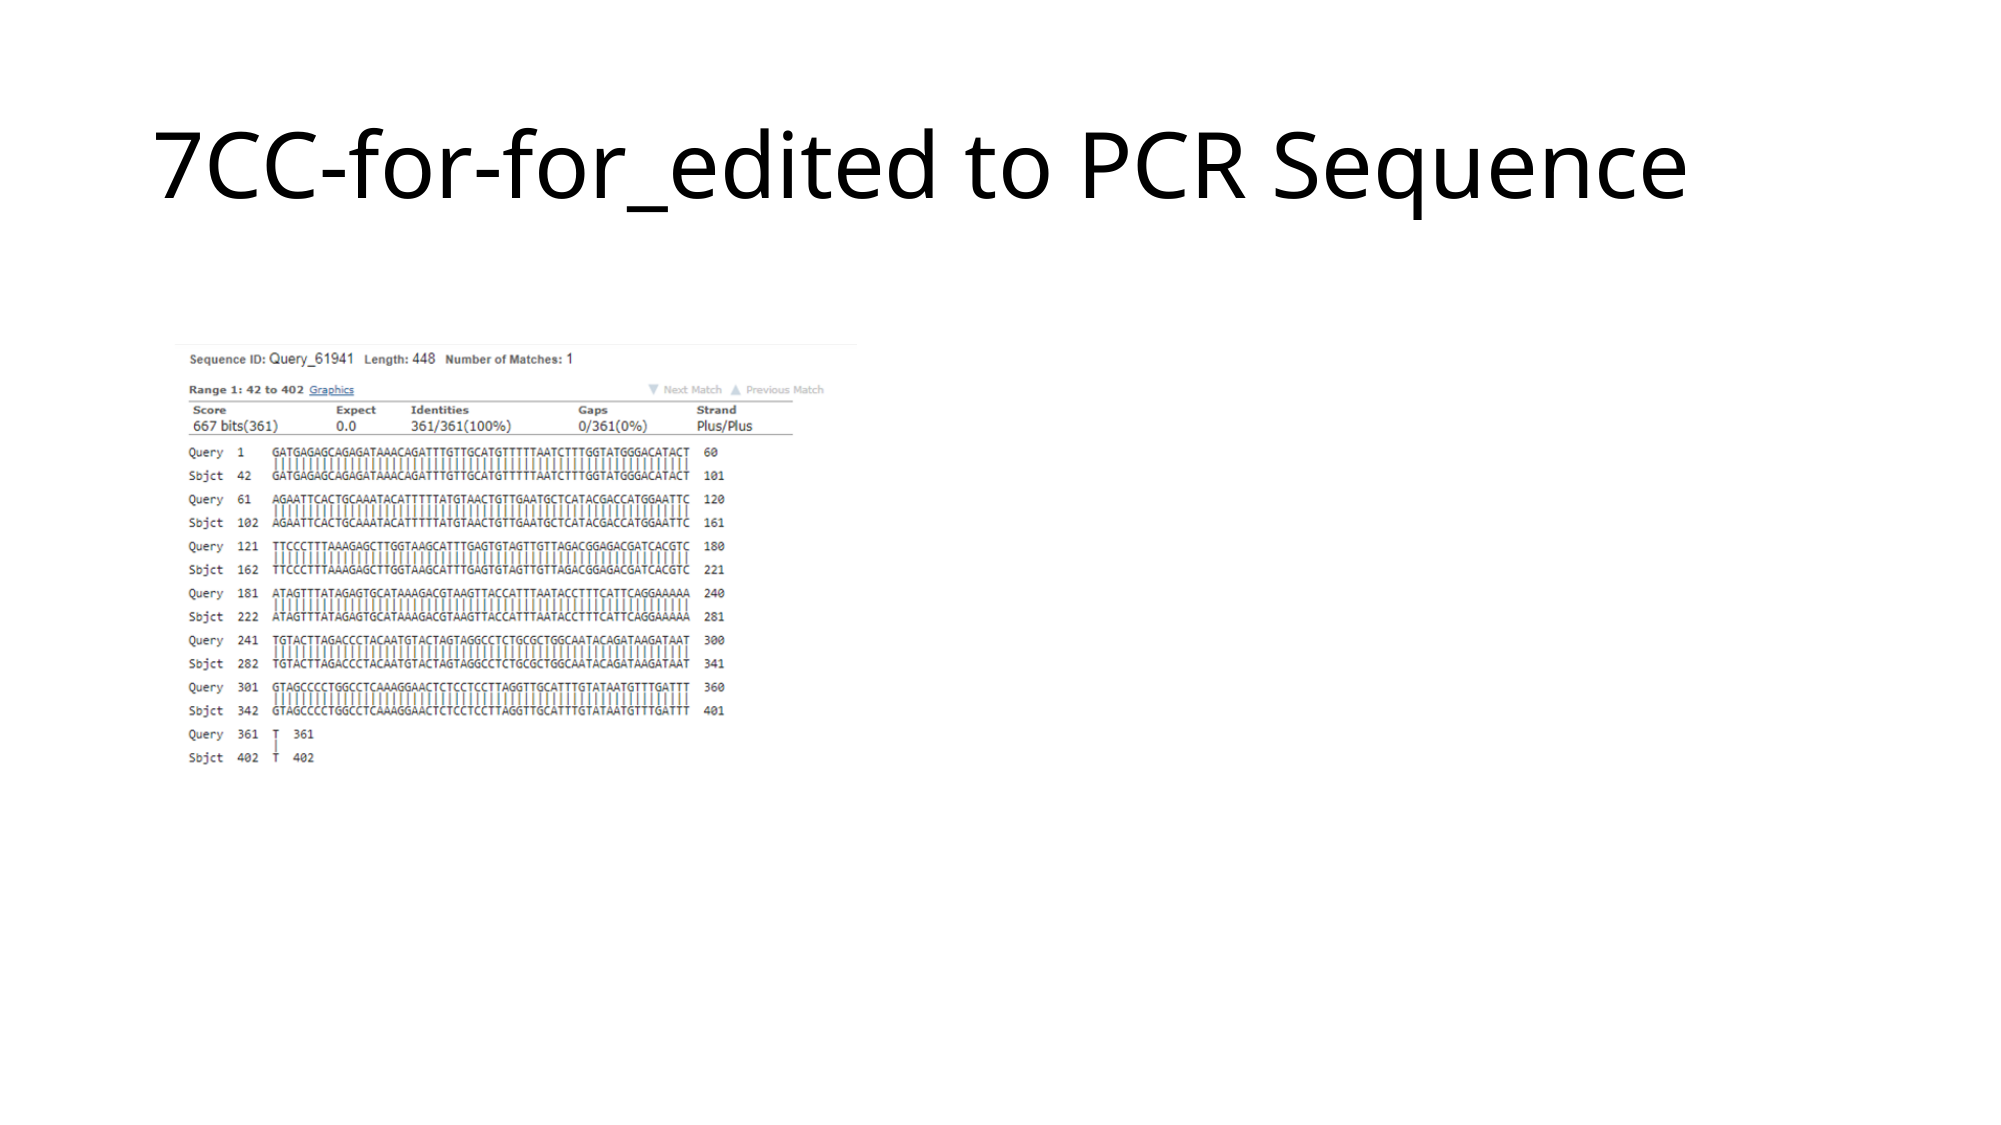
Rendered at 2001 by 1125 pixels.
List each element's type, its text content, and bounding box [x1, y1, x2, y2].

title 7CC-for-for_edited to PCR Sequence [137, 59, 1863, 278]
picture [172, 344, 857, 794]
